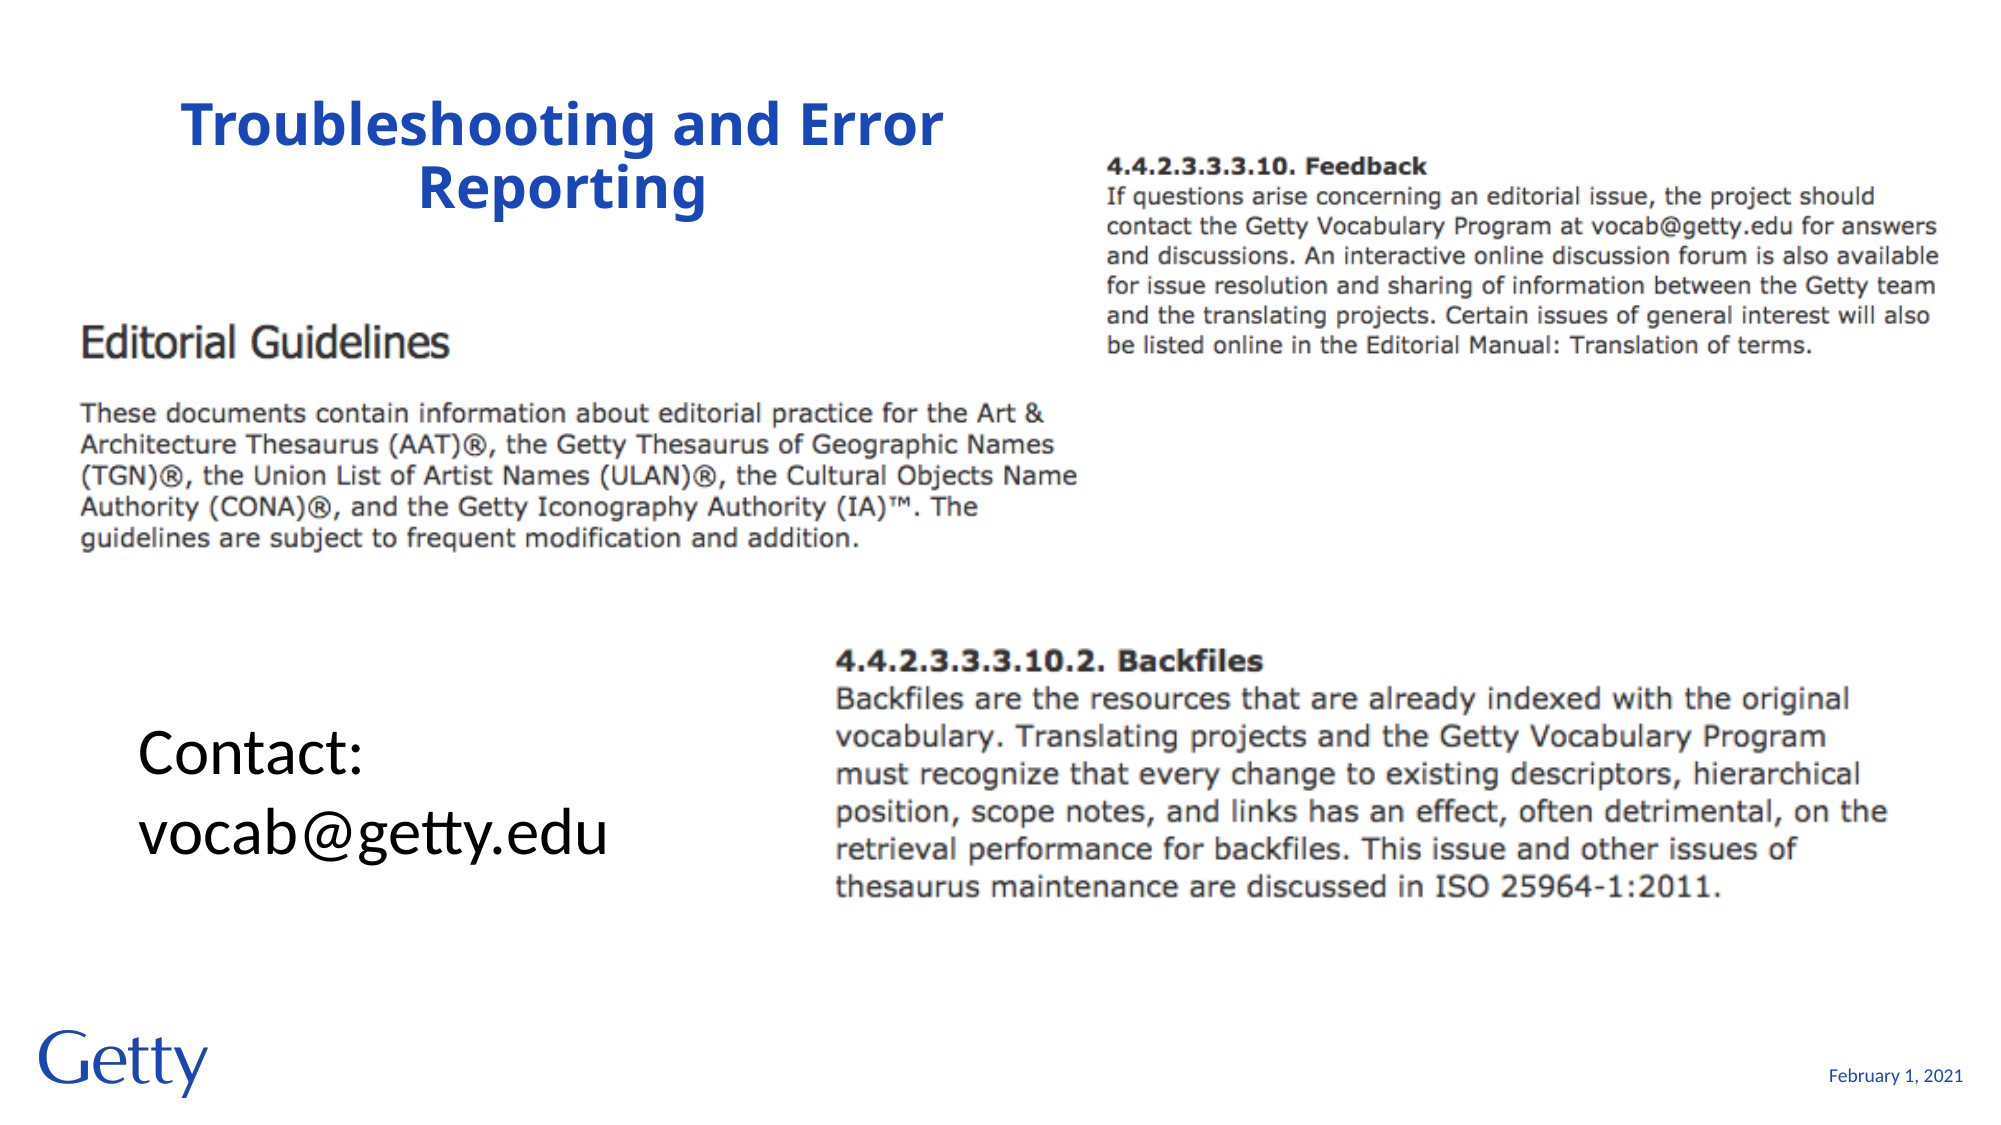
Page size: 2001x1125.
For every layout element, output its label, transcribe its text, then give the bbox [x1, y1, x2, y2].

picture [808, 647, 1911, 931]
picture [78, 137, 1968, 586]
text_box Troubleshooting and Error Reporting [39, 74, 1086, 201]
text_box Contact: vocab@getty.edu [123, 700, 743, 876]
text_box February 1, 2021 [1483, 1045, 1984, 1105]
picture [39, 1030, 208, 1098]
